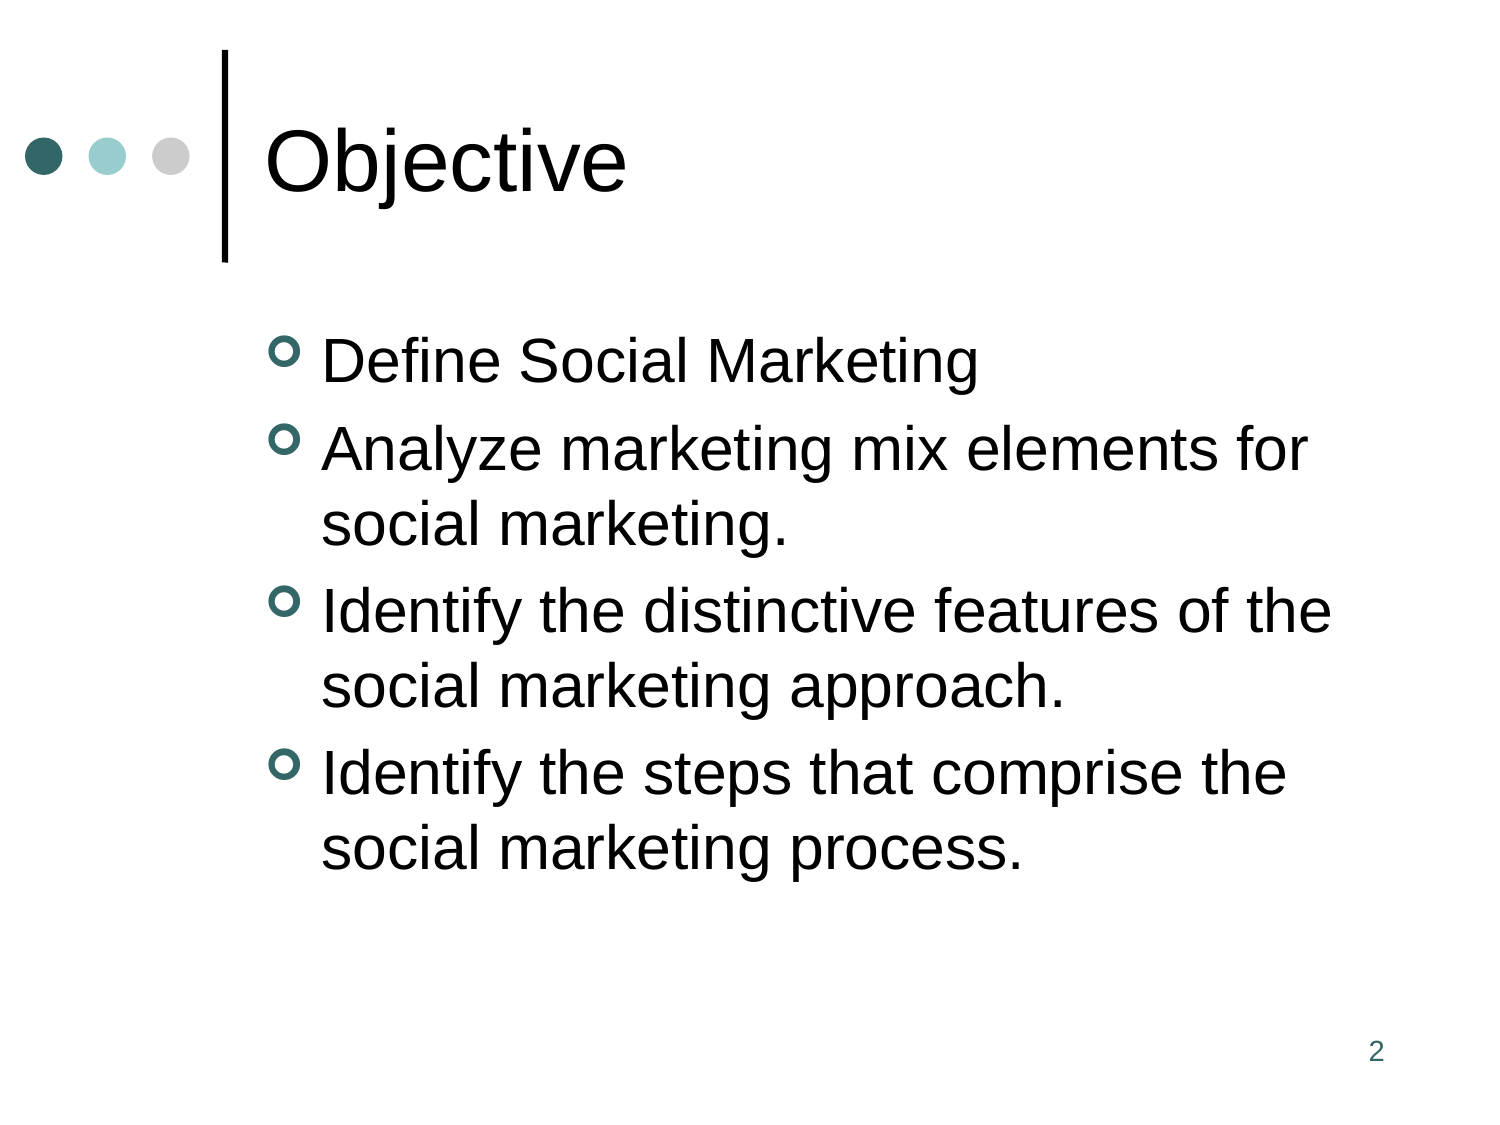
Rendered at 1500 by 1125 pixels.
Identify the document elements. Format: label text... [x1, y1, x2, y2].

list Define Social Marketing Analyze marketing mix elements for social marketing. Identify the distinctive features of the social marketing approach. Identify the steps that comprise the social marketing process. [249, 312, 1400, 988]
title Objective [249, 31, 1400, 282]
slide_number 2 [1187, 1025, 1400, 1100]
